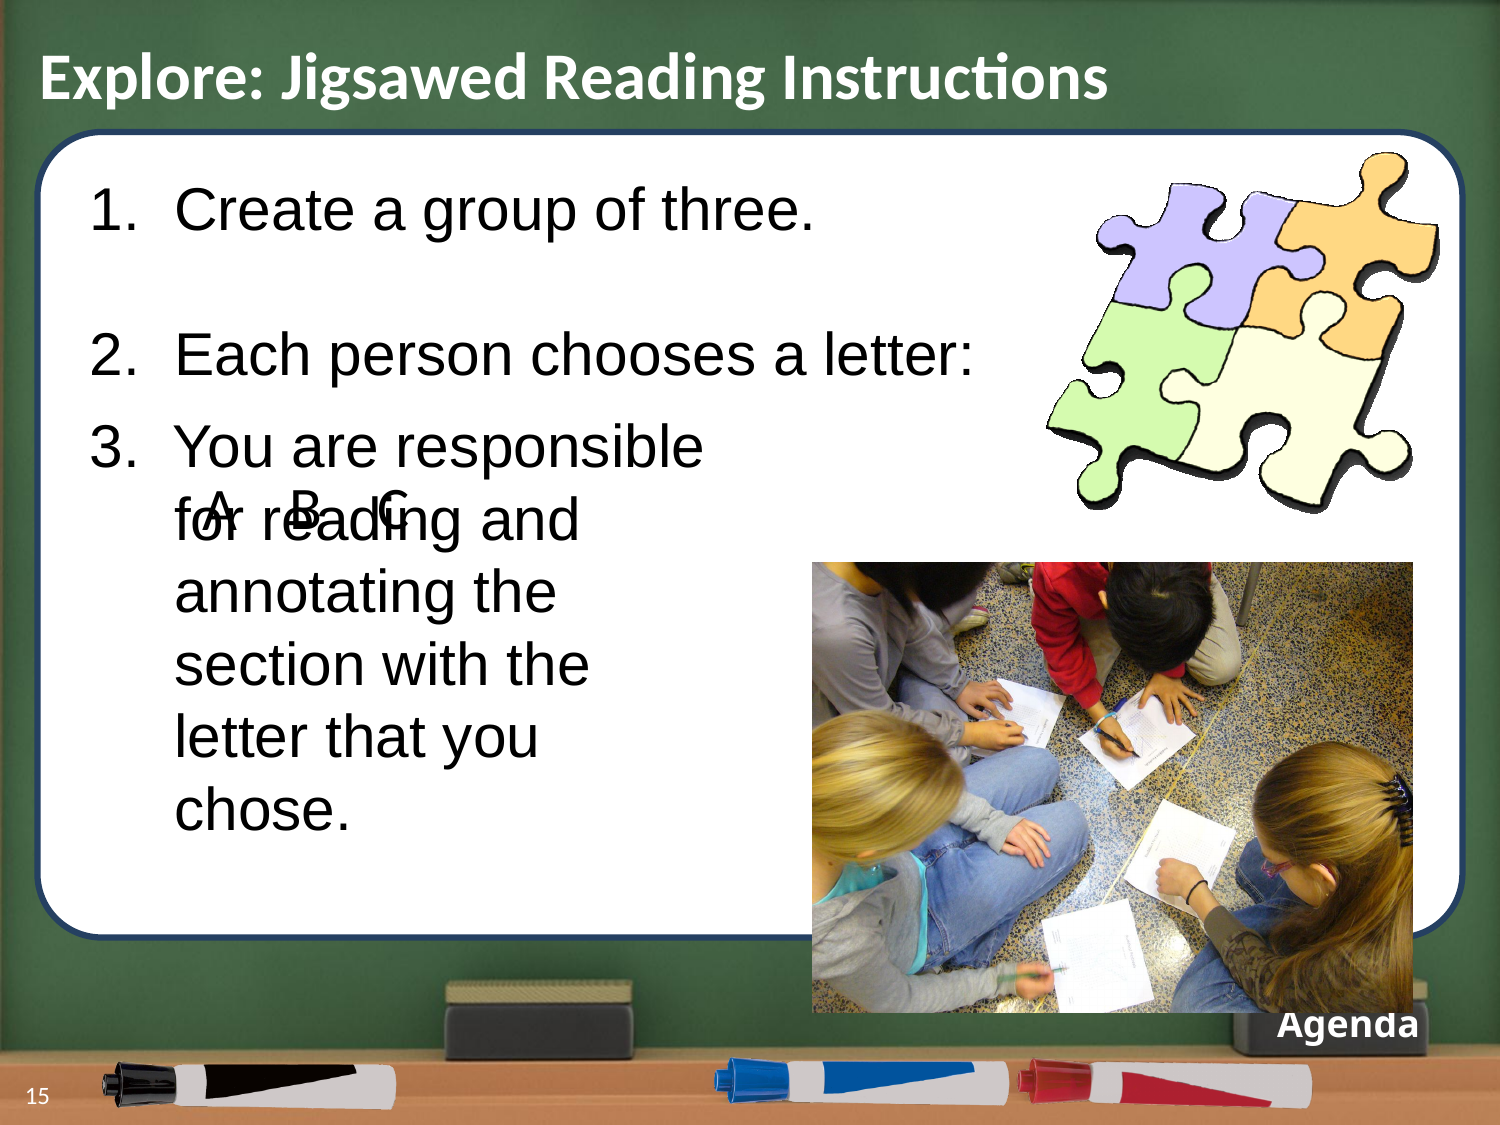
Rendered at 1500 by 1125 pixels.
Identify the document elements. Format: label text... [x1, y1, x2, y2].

text_box 3. You are responsible for reading and annotating the section with the letter that you chose. [74, 399, 750, 922]
picture [0, 0, 1500, 1125]
text_box Create a group of three. Each person chooses a letter: [75, 162, 1032, 468]
title Explore: Jigsawed Reading Instructions [24, 20, 1375, 126]
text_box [99, 1051, 1315, 1116]
text_box C [400, 461, 488, 549]
slide_number 15 [0, 1065, 75, 1125]
text_box B [275, 461, 400, 549]
text_box Agenda [1262, 988, 1430, 1058]
text_box [37, 131, 1463, 938]
